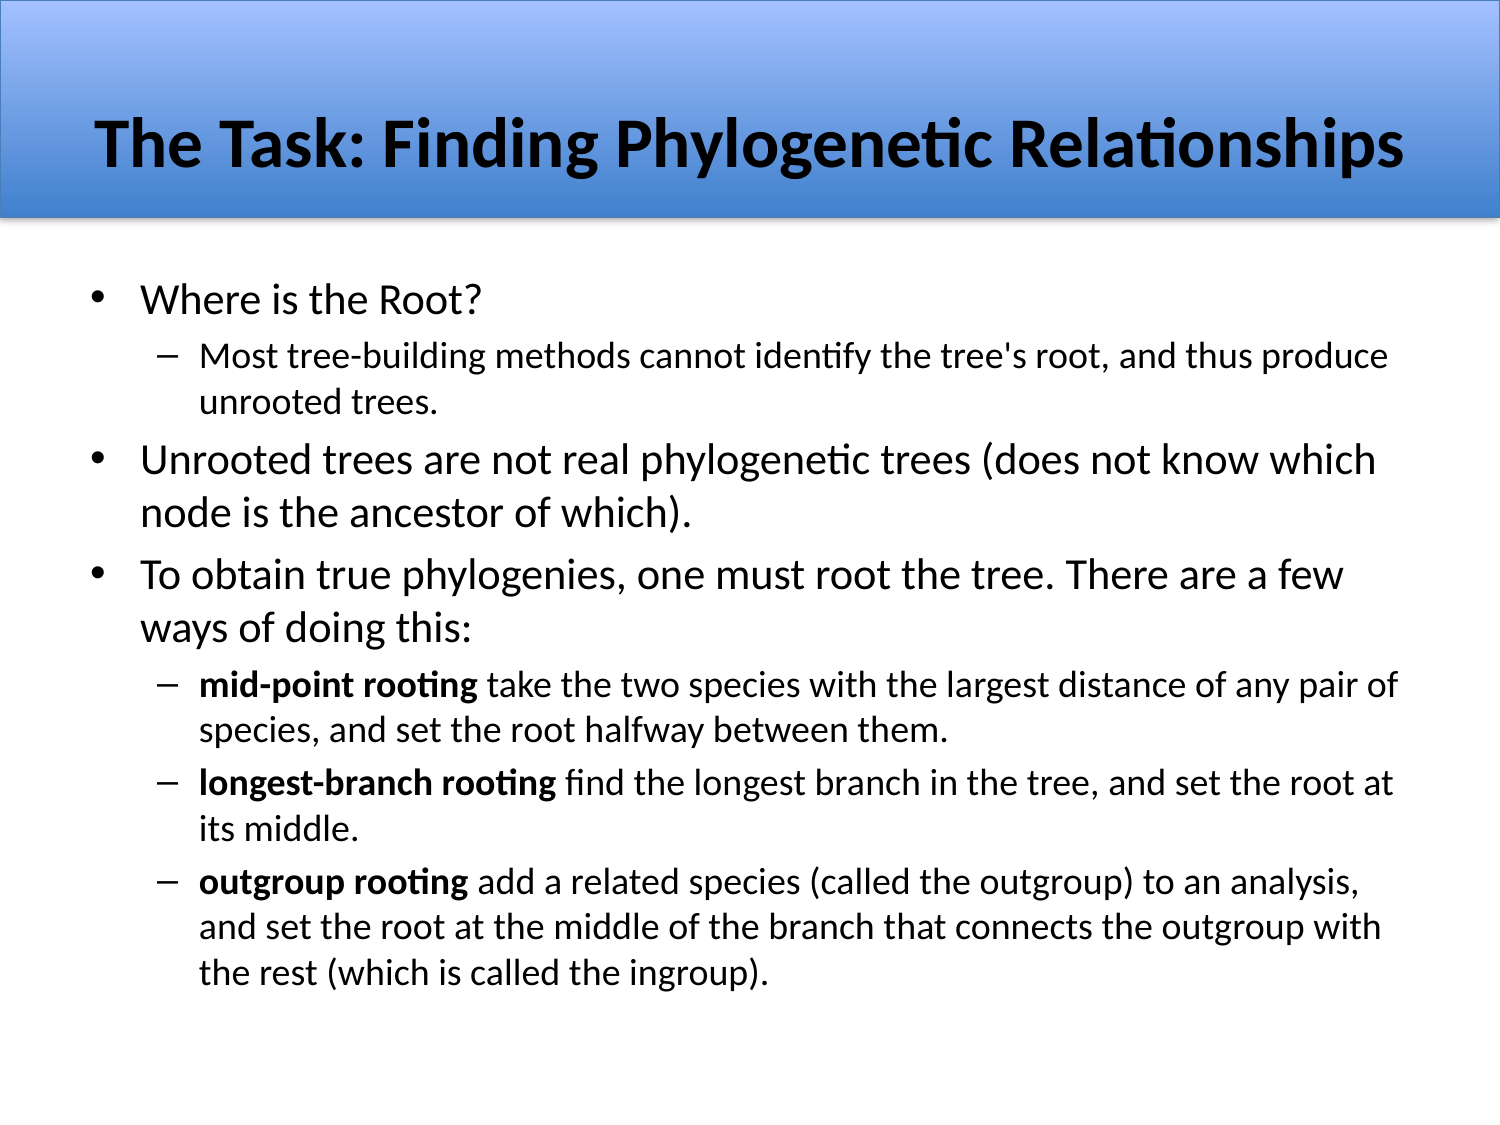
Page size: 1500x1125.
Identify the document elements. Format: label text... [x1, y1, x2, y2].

list Where is the Root? Most tree-building methods cannot identify the tree's root, and thus produce unrooted trees. Unrooted trees are not real phylogenetic trees (does not know which node is the ancestor of which). To obtain true phylogenies, one must root the tree. There are a few ways of doing this: mid-point rooting take the two species with the largest distance of any pair of species, and set the root halfway between them. longest-branch rooting find the longest branch in the tree, and set the root at its middle. outgroup rooting add a related species (called the outgroup) to an analysis, and set the root at the middle of the branch that connects the outgroup with the rest (which is called the ingroup). [75, 262, 1425, 1005]
title The Task: Finding Phylogenetic Relationships [75, 45, 1425, 233]
